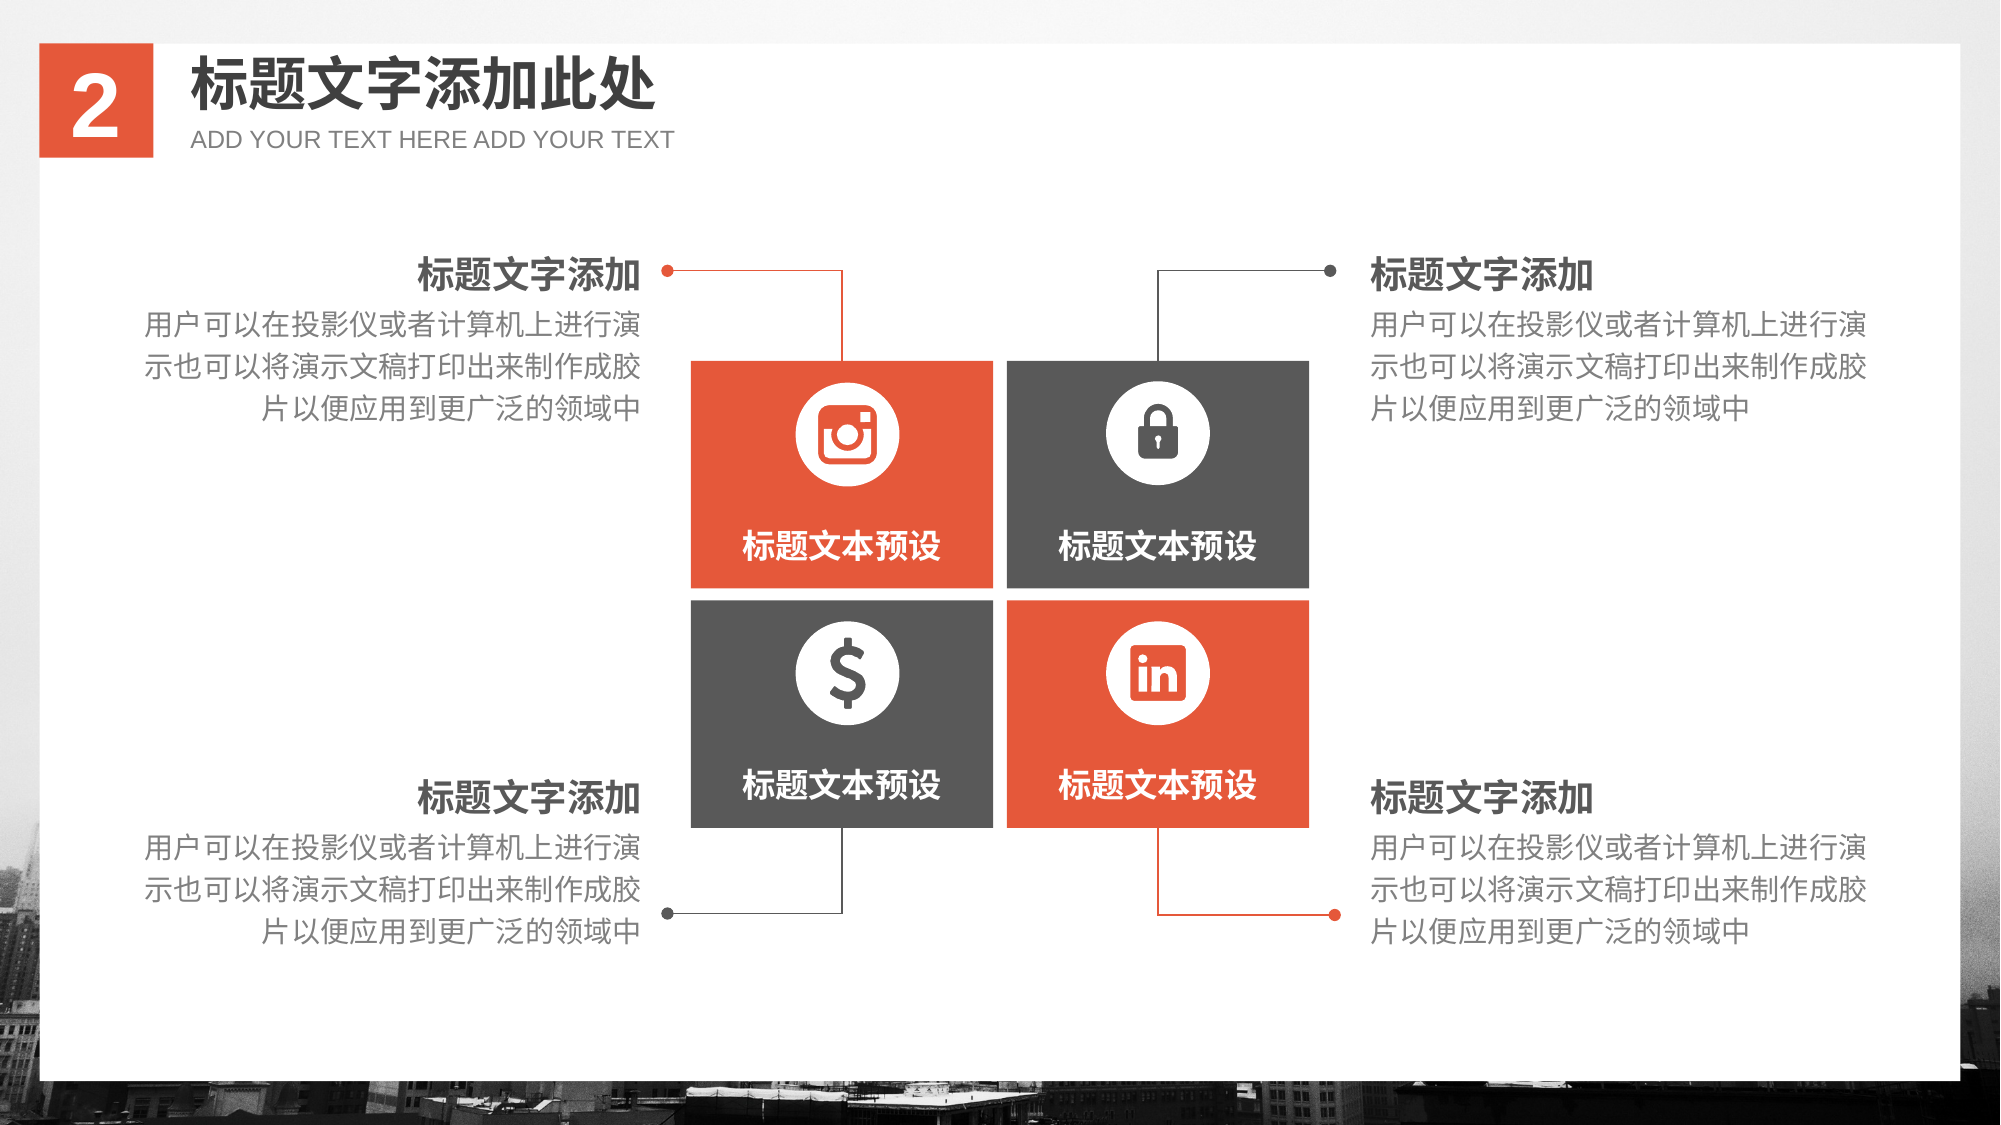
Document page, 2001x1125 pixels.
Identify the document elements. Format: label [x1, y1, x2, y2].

picture [0, 0, 2000, 1125]
text_box [667, 270, 1335, 915]
text_box [126, 234, 657, 435]
text_box [1355, 234, 1886, 435]
text_box [126, 757, 657, 958]
text_box [1355, 757, 1886, 958]
text_box [39, 39, 780, 162]
